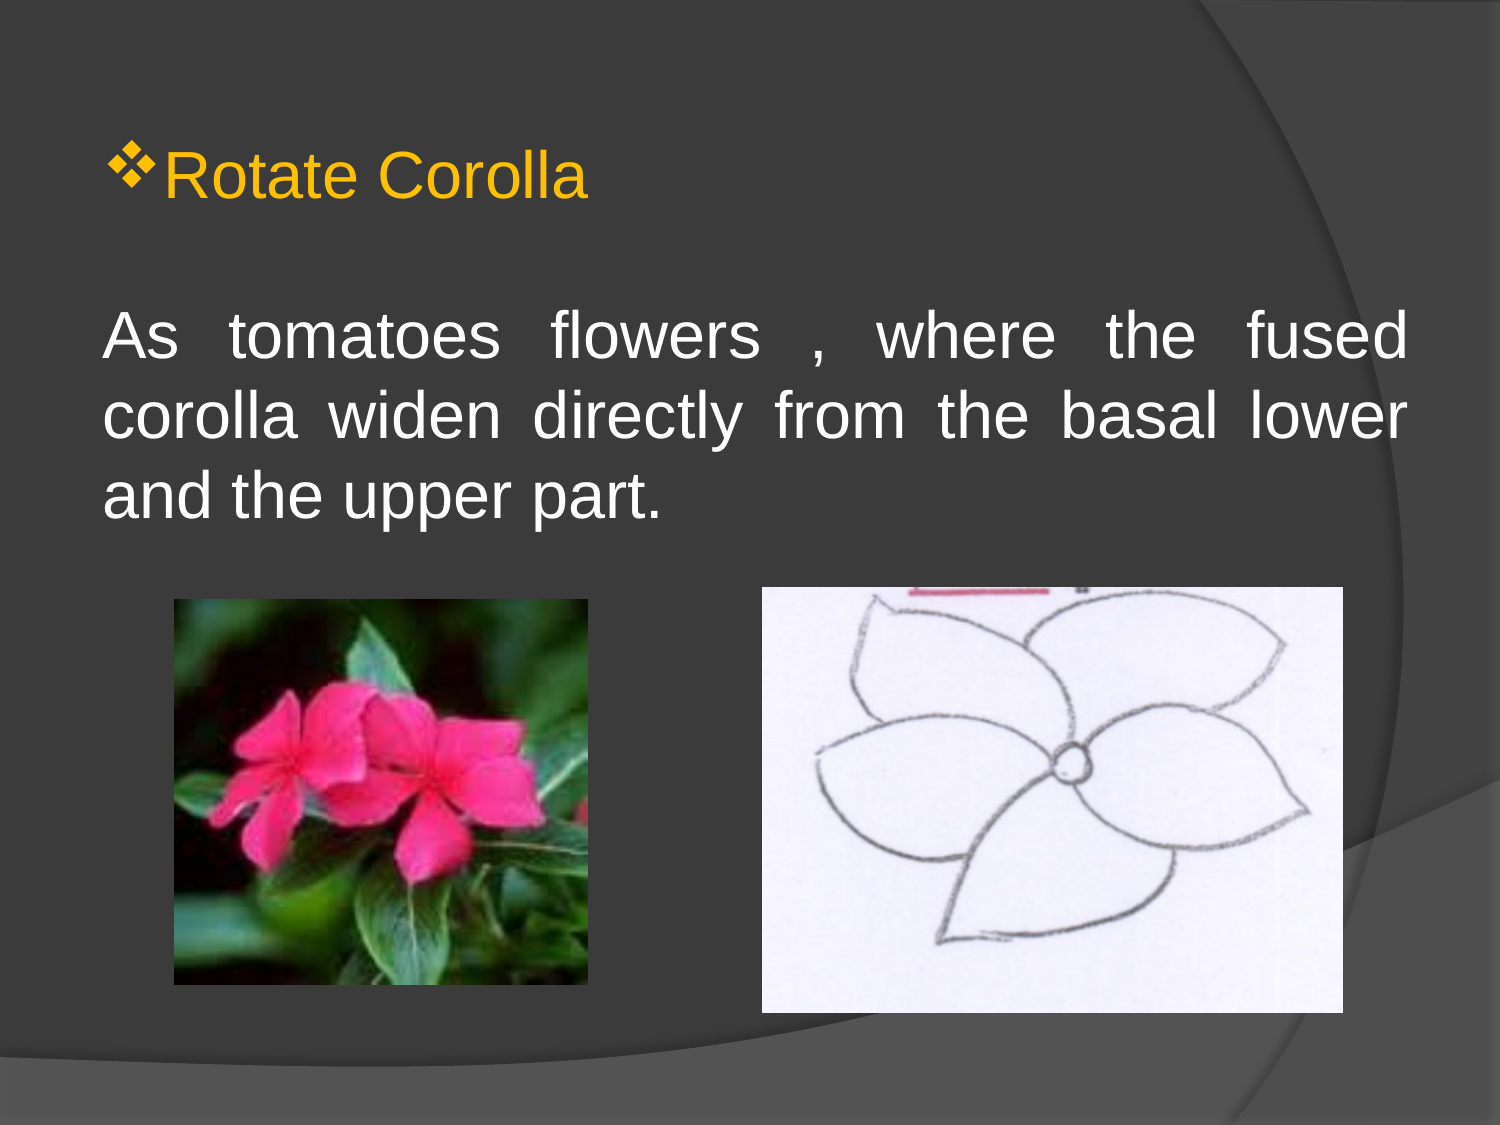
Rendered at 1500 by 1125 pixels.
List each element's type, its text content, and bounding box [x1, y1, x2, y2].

picture [174, 599, 588, 986]
picture [762, 587, 1343, 1013]
text_box Rotate Corolla As tomatoes flowers , where the fused corolla widen directly from the basal lower and the upper part. [87, 124, 1425, 540]
